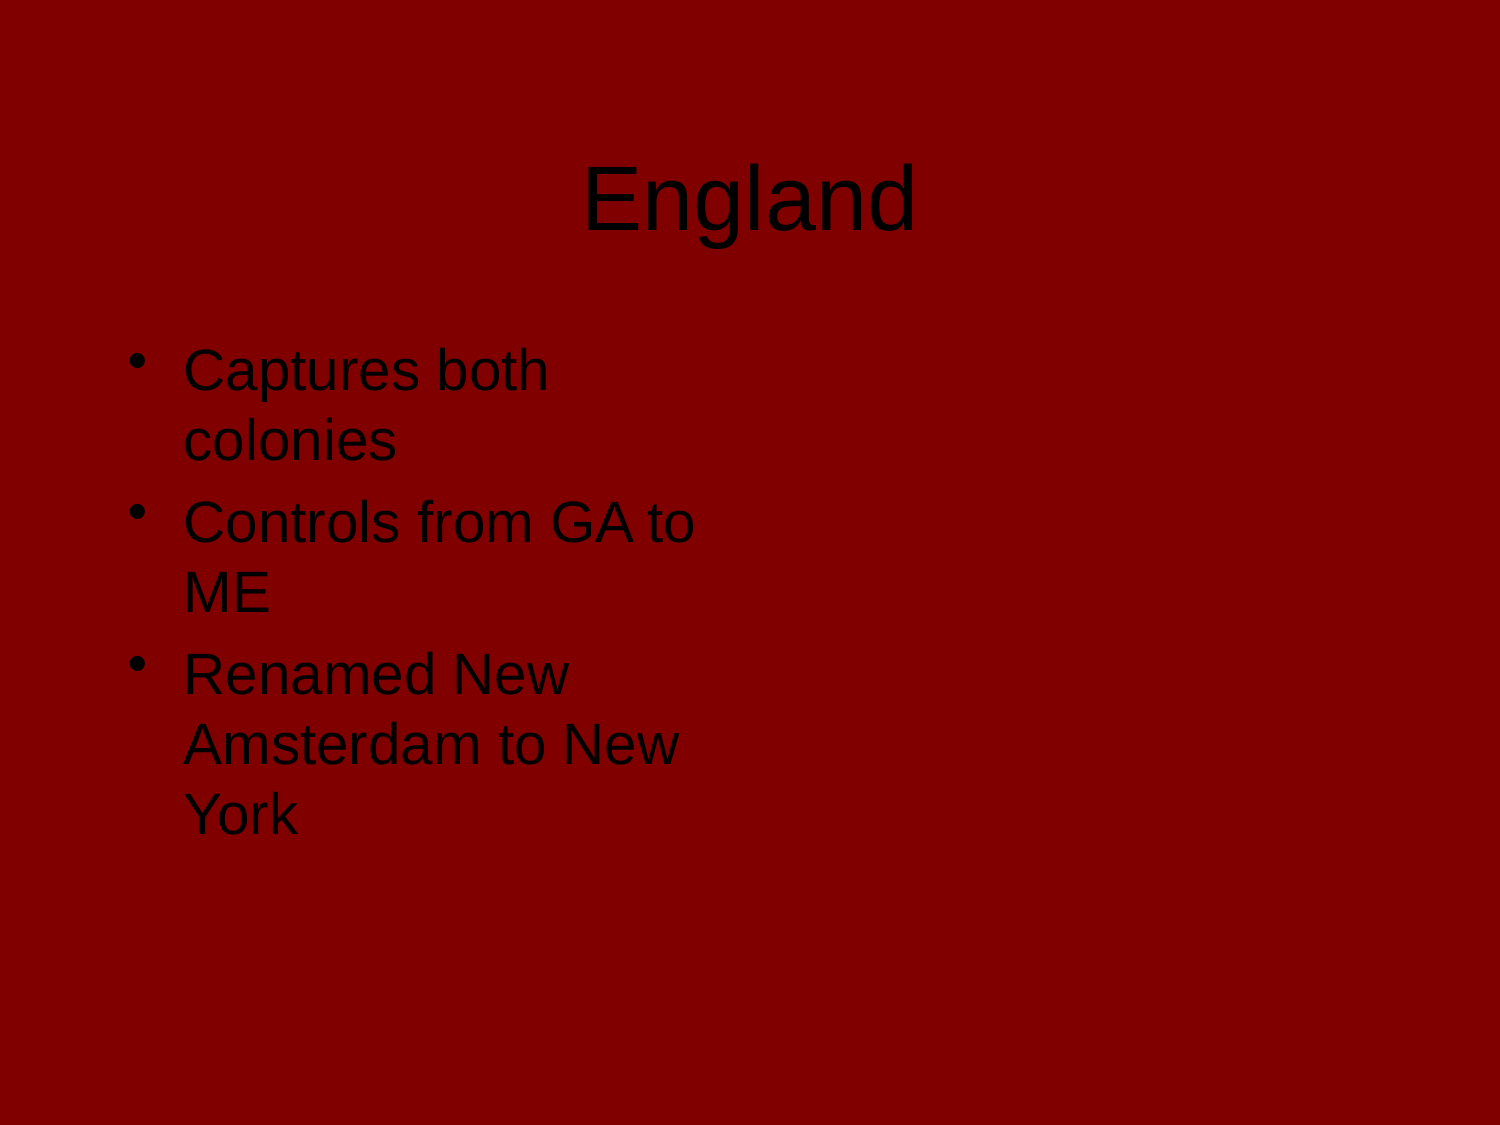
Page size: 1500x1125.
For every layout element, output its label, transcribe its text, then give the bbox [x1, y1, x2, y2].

title England [112, 99, 1388, 288]
list Captures both colonies Controls from GA to ME Renamed New Amsterdam to New York [112, 324, 738, 1001]
